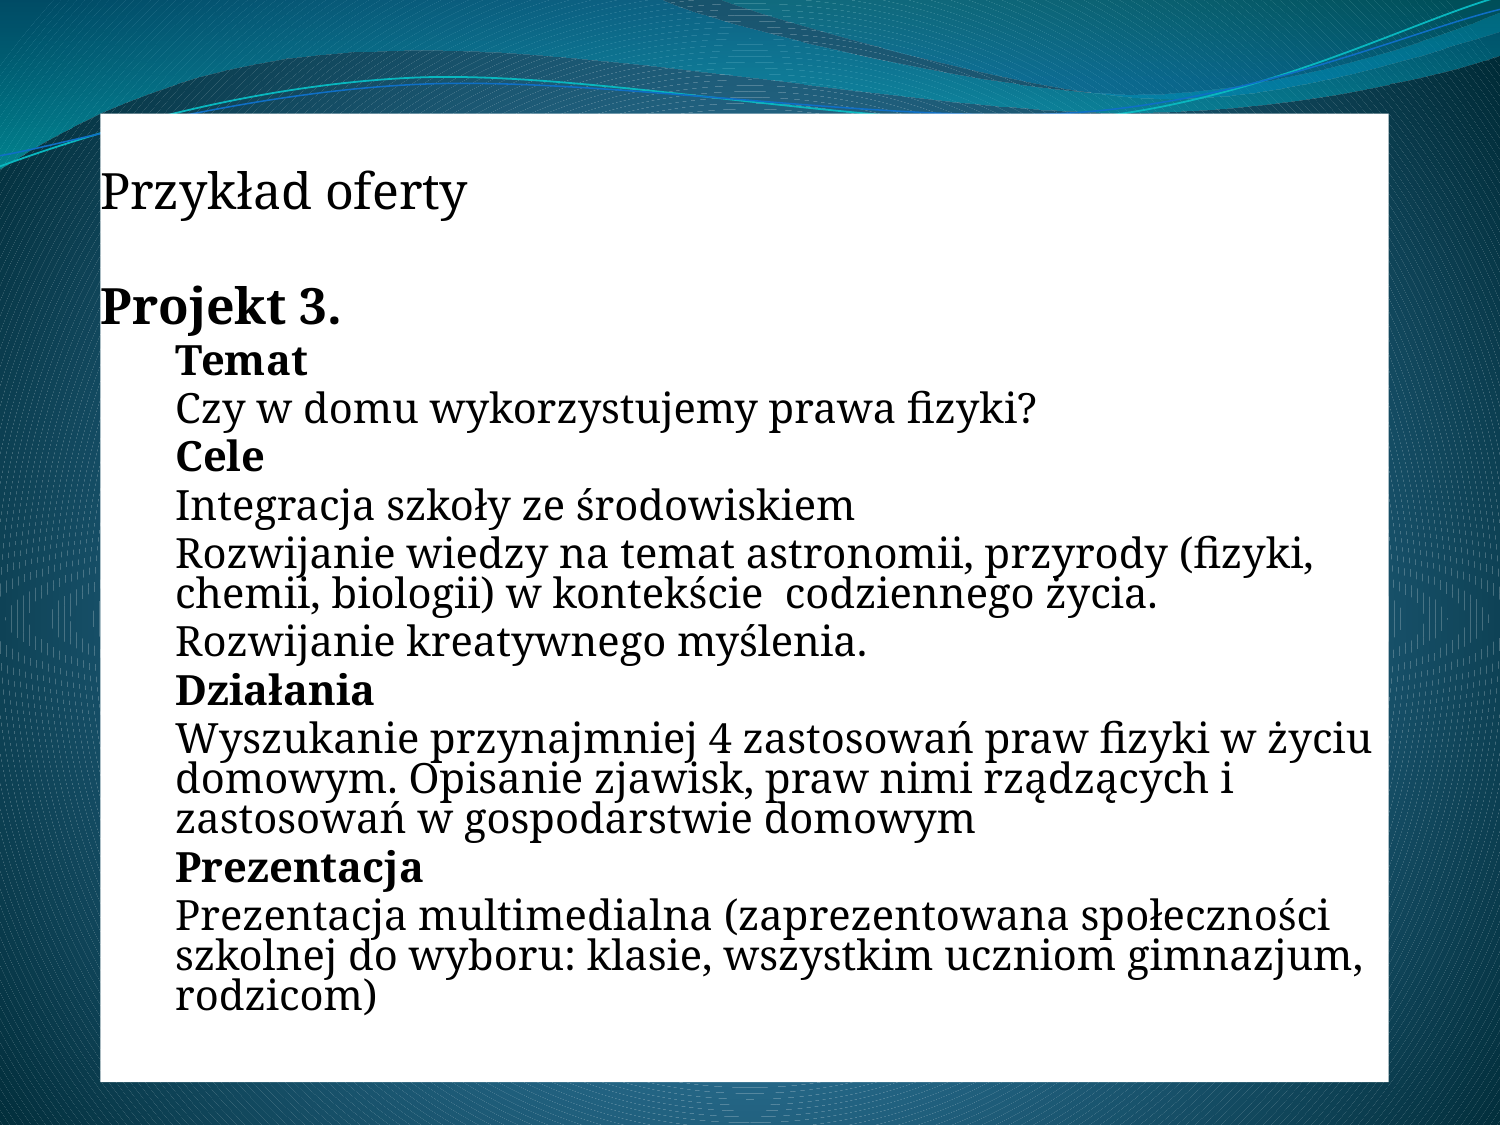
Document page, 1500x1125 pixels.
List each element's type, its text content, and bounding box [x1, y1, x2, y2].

subtitle Przykład oferty Projekt 3. Temat Czy w domu wykorzystujemy prawa fizyki? Cele Integracja szkoły ze środowiskiem Rozwijanie wiedzy na temat astronomii, przyrody (fizyki, chemii, biologii) w kontekście codziennego życia. Rozwijanie kreatywnego myślenia. Działania Wyszukanie przynajmniej 4 zastosowań praw fizyki w życiu domowym. Opisanie zjawisk, praw nimi rządzących i zastosowań w gospodarstwie domowym Prezentacja Prezentacja multimedialna (zaprezentowana społeczności szkolnej do wyboru: klasie, wszystkim uczniom gimnazjum, rodzicom) [100, 113, 1390, 1083]
